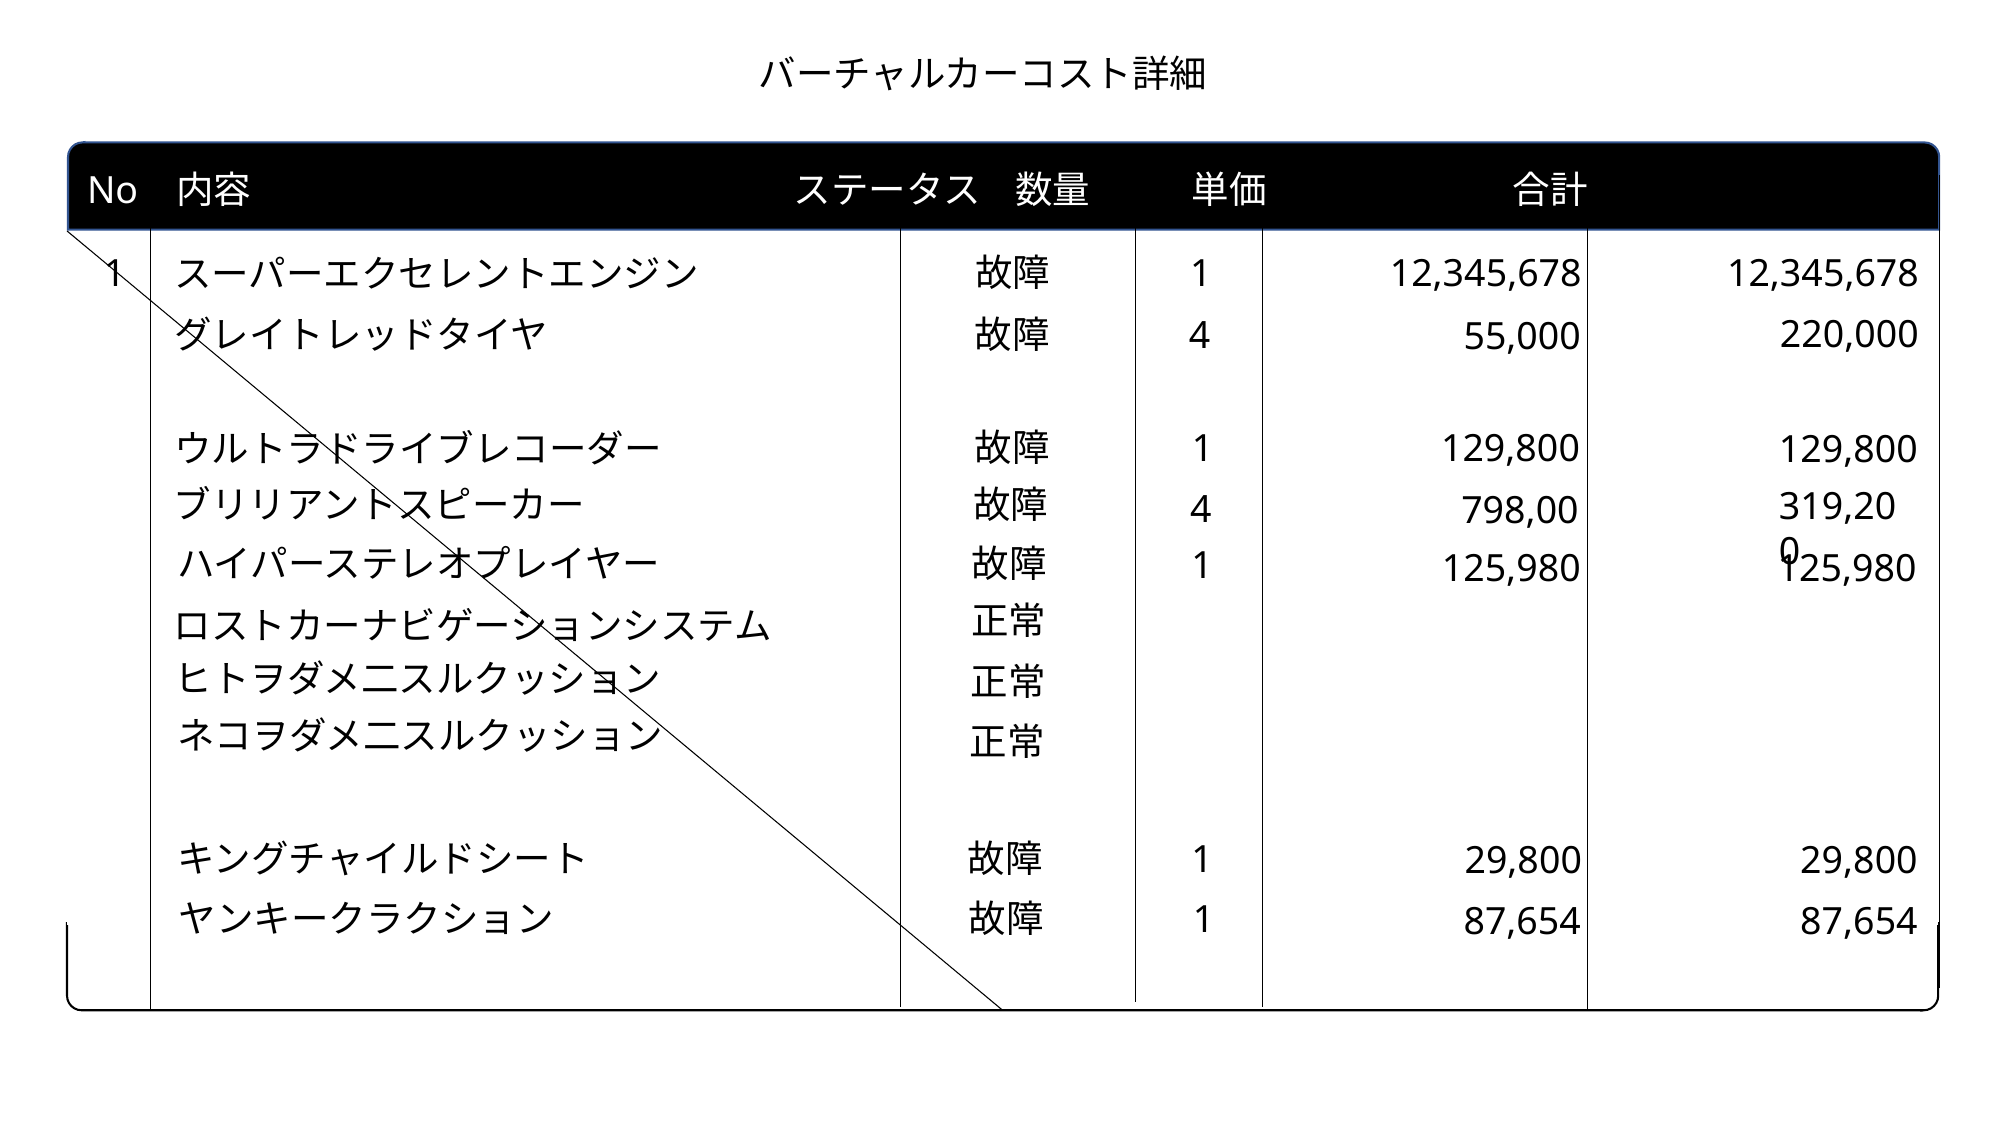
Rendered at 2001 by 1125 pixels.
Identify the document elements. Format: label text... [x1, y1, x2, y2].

text_box 12,345,678 [1940, 241, 1944, 302]
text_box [66, 142, 1940, 1011]
text_box バーチャルカーコスト詳細 [743, 42, 1223, 103]
